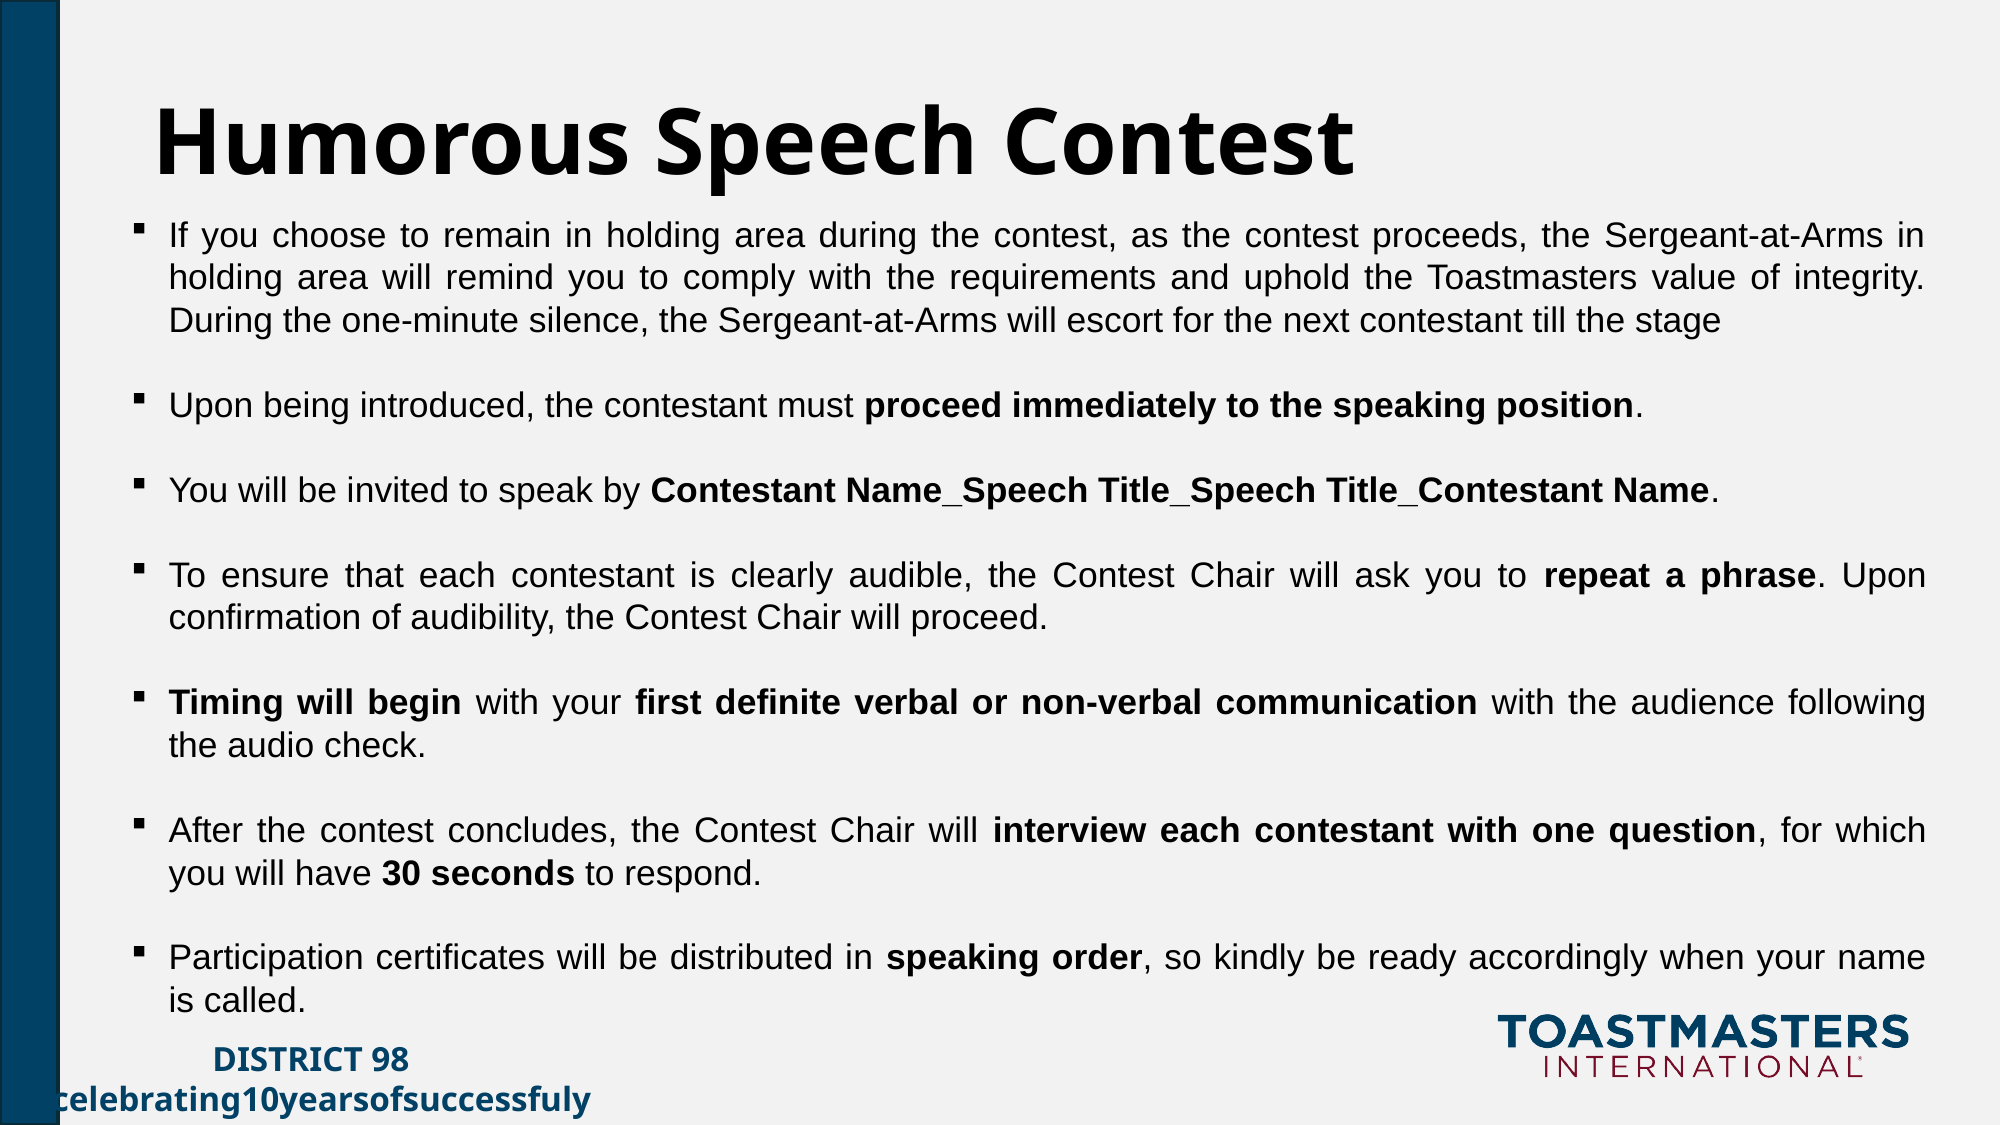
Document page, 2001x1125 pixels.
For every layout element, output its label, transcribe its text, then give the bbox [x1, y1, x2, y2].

list If you choose to remain in holding area during the contest, as the contest proceeds, the Sergeant-at-Arms in holding area will remind you to comply with the requirements and uphold the Toastmasters value of integrity. During the one-minute silence, the Sergeant-at-Arms will escort for the next contestant till the stage Upon being introduced, the contestant must proceed immediately to the speaking position. You will be invited to speak by Contestant Name_Speech Title_Speech Title_Contestant Name. To ensure that each contestant is clearly audible, the Contest Chair will ask you to repeat a phrase. Upon confirmation of audibility, the Contest Chair will proceed. Timing will begin with your first definite verbal or non-verbal communication with the audience following the audio check. After the contest concludes, the Contest Chair will interview each contestant with one question, for which you will have 30 seconds to respond. Participation certificates will be distributed in speaking order, so kindly be ready accordingly when your name is called. [116, 204, 1942, 1028]
text_box DISTRICT 98 #celebrating10yearsofsuccessfulyou [6, 1030, 616, 1125]
title Humorous Speech Contest [137, 59, 1944, 229]
text_box [0, 0, 60, 1125]
picture [1383, 631, 2000, 1125]
